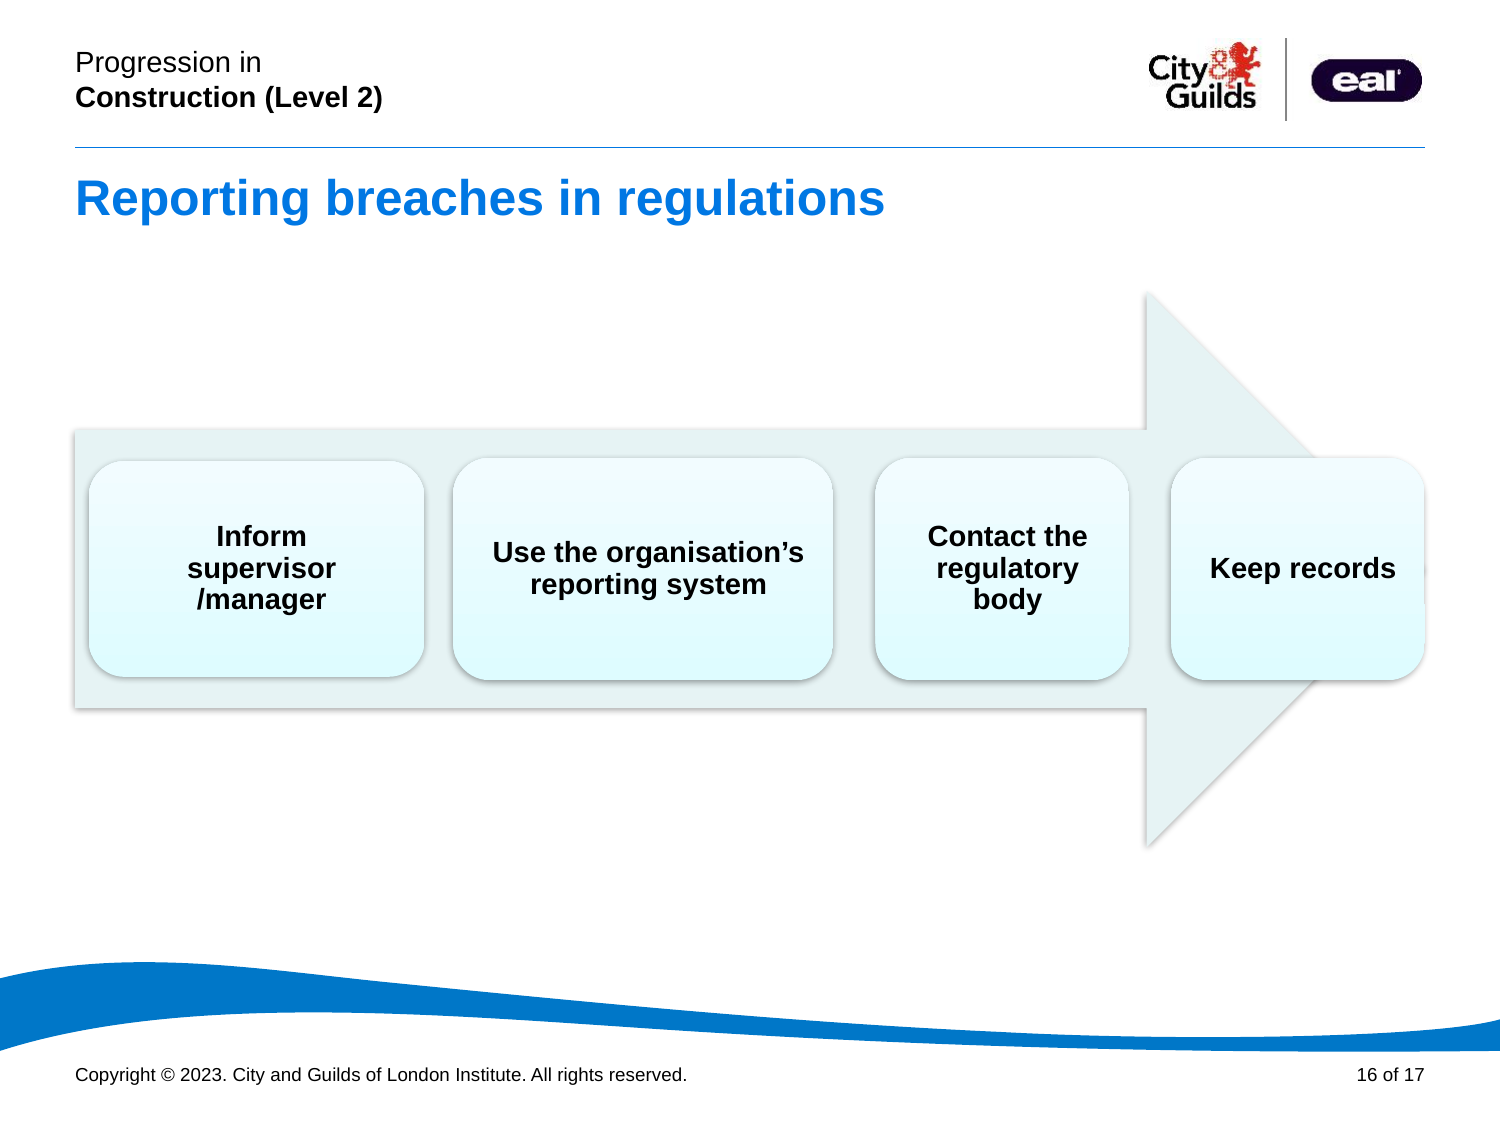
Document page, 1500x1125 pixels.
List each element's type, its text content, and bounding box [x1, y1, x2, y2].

picture [1149, 38, 1422, 121]
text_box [74, 290, 1426, 848]
title Reporting breaches in regulations [74, 165, 1426, 229]
